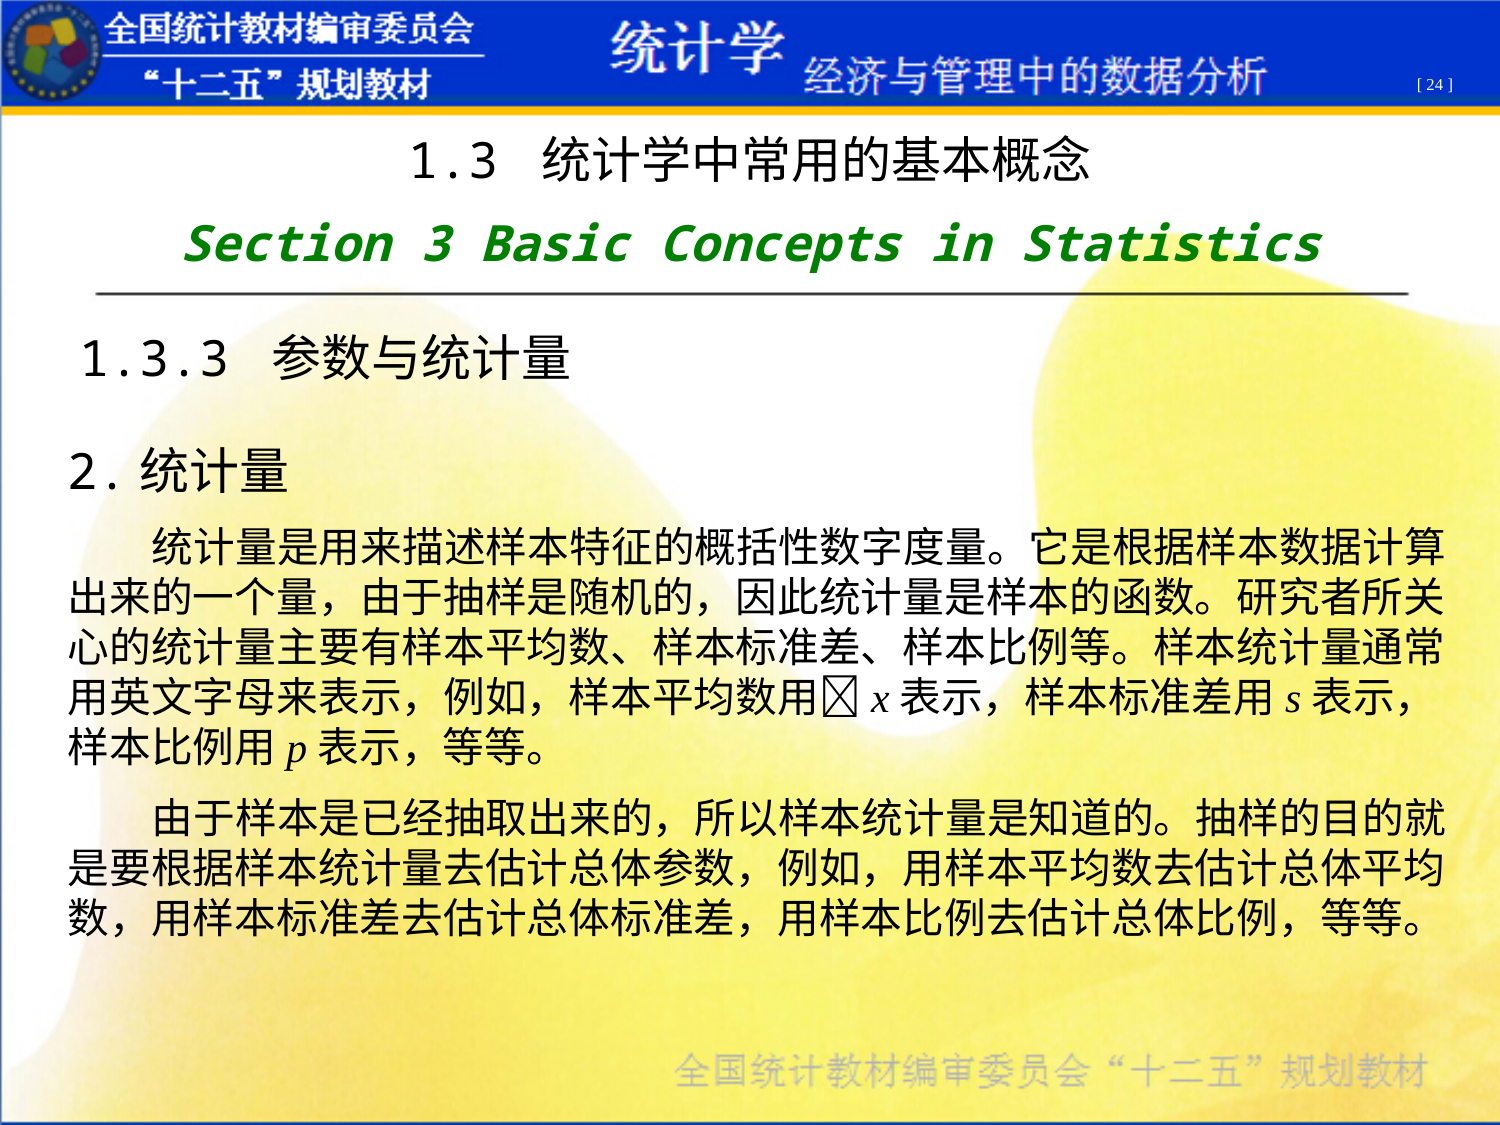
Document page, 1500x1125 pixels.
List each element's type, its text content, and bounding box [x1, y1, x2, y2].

text_box Section 3 Basic Concepts in Statistics [64, 203, 1436, 279]
text_box 1.3 统计学中常用的基本概念 [64, 121, 1436, 196]
text_box [ 24 ] [1364, 66, 1468, 142]
text_box 2.统计量 统计量是用来描述样本特征的概括性数字度量。它是根据样本数据计算出来的一个量，由于抽样是随机的，因此统计量是样本的函数。研究者所关心的统计量主要有样本平均数、样本标准差、样本比例等。样本统计量通常用英文字母来表示，例如，样本平均数用x表示，样本标准差用s表示，样本比例用p表示，等等。 由于样本是已经抽取出来的，所以样本统计量是知道的。抽样的目的就是要根据样本统计量去估计总体参数，例如，用样本平均数去估计总体平均数，用样本标准差去估计总体标准差，用样本比例去估计总体比例，等等。 [53, 432, 1471, 950]
text_box 1.3.3 参数与统计量 [64, 319, 1447, 394]
picture [0, 0, 1500, 1125]
